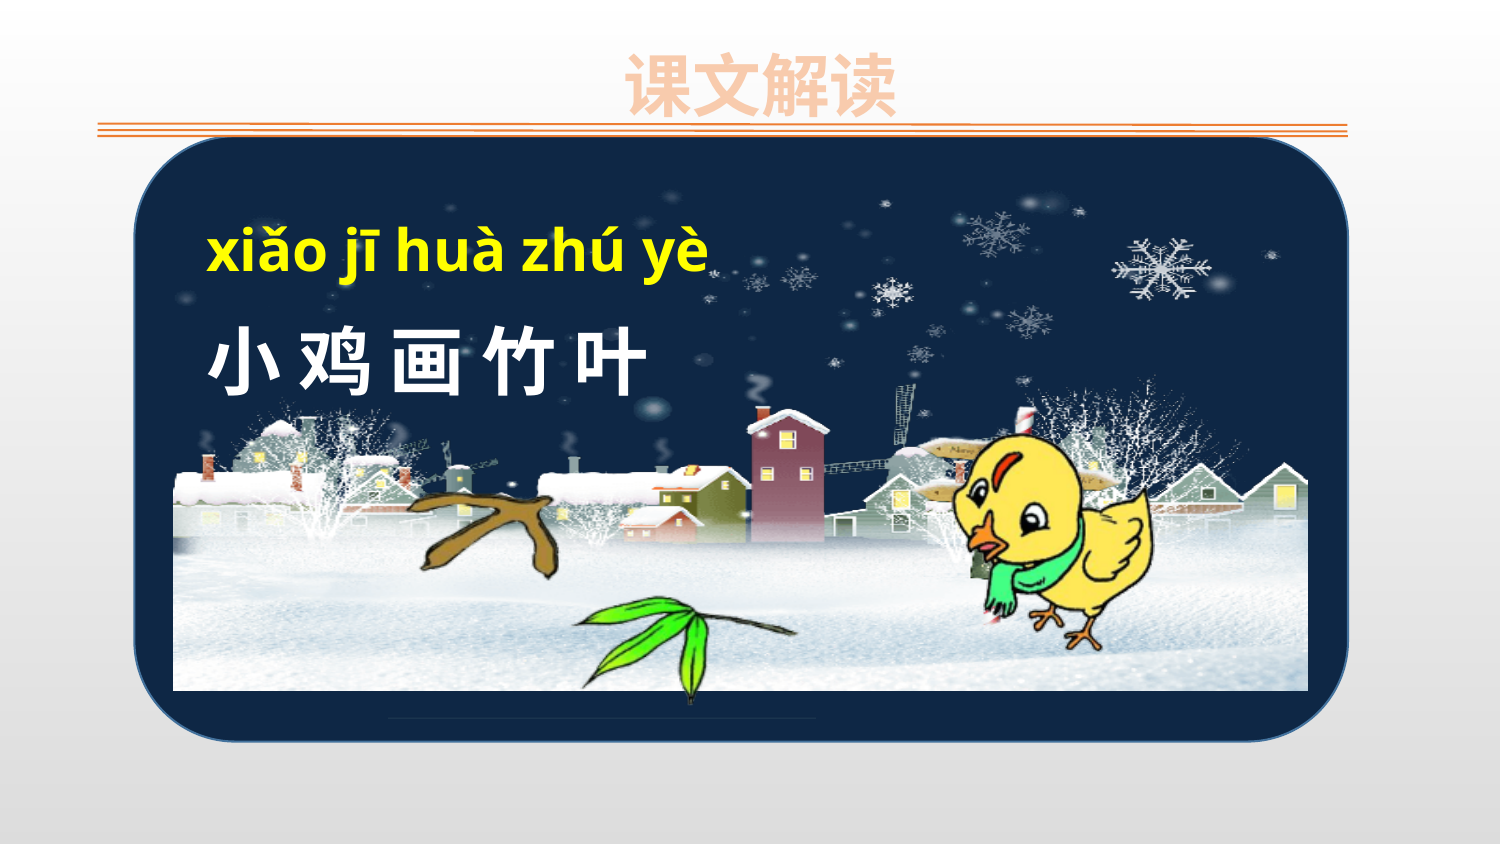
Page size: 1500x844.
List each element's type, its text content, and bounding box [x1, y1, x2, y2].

picture [172, 186, 1308, 719]
text_box 课文解读 [612, 36, 911, 123]
text_box [133, 138, 1350, 743]
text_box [97, 123, 1349, 137]
